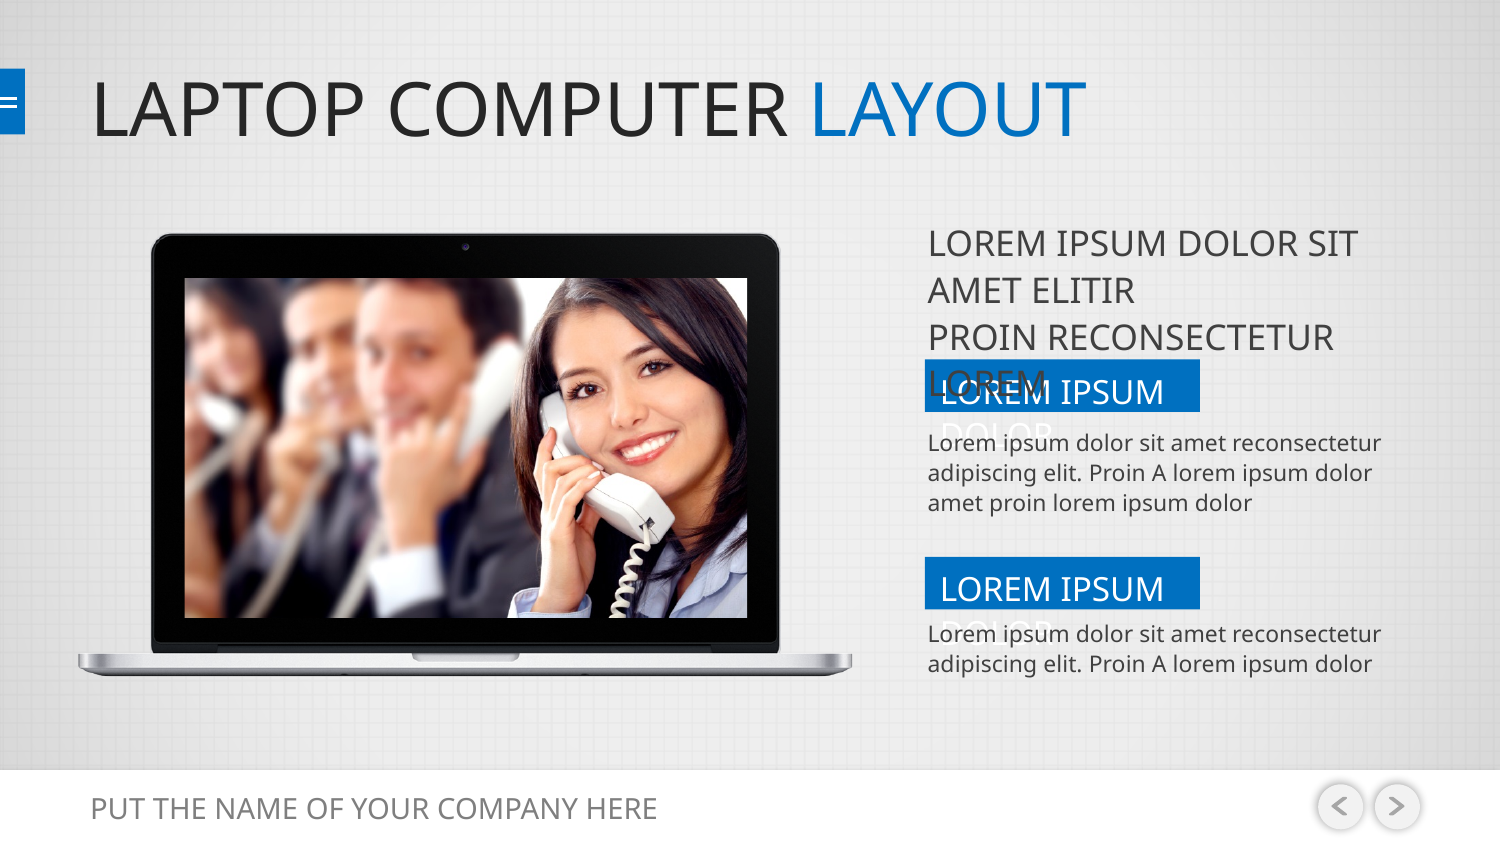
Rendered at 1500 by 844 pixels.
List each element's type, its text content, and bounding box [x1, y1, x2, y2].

list Lorem ipsum dolor sit amet reconsectetur adipiscing elit. Proin A lorem ipsum dolor [912, 609, 1400, 710]
footer PUT THE NAME OF YOUR COMPANY HERE [75, 784, 1163, 833]
list LOREM IPSUM DOLOR SIT AMET ELITIR PROIN RECONSECTETUR LOREM [912, 209, 1400, 310]
title LAPTOP COMPUTER LAYOUT [75, 71, 1325, 142]
picture [0, 0, 1500, 770]
list LOREM IPSUM DOLOR [924, 359, 1200, 412]
list LOREM IPSUM DOLOR [924, 556, 1200, 609]
list Lorem ipsum dolor sit amet reconsectetur adipiscing elit. Proin A lorem ipsum dolor amet proin lorem ipsum dolor [912, 418, 1400, 519]
